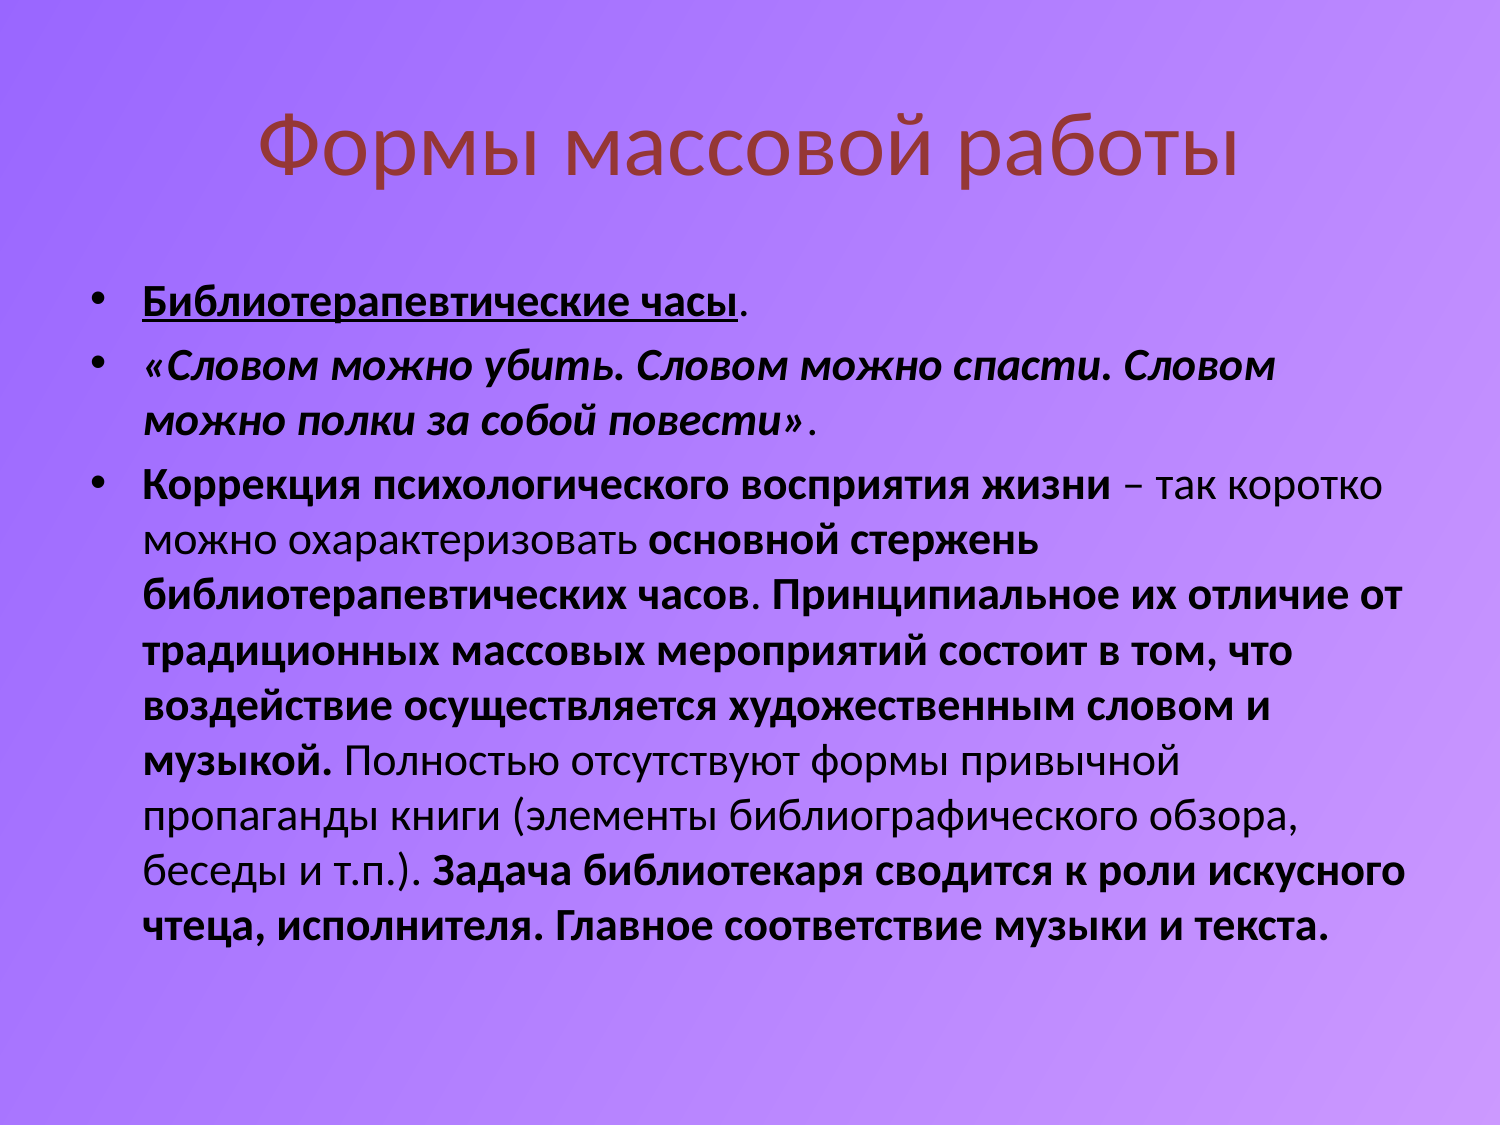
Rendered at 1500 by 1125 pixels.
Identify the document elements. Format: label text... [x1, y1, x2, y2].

title Формы массовой работы [75, 45, 1425, 233]
list Библиотерапевтические часы. «Словом можно убить. Словом можно спасти. Словом можно полки за собой повести». Коррекция психологического восприятия жизни – так коротко можно охарактеризовать основной стержень библиотерапевтических часов. Принципиальное их отличие от традиционных массовых мероприятий состоит в том, что воздействие осуществляется художественным словом и музыкой. Полностью отсутствуют формы привычной пропаганды книги (элементы библиографического обзора, беседы и т.п.). Задача библиотекаря сводится к роли искусного чтеца, исполнителя. Главное соответствие музыки и текста. [75, 262, 1425, 1083]
